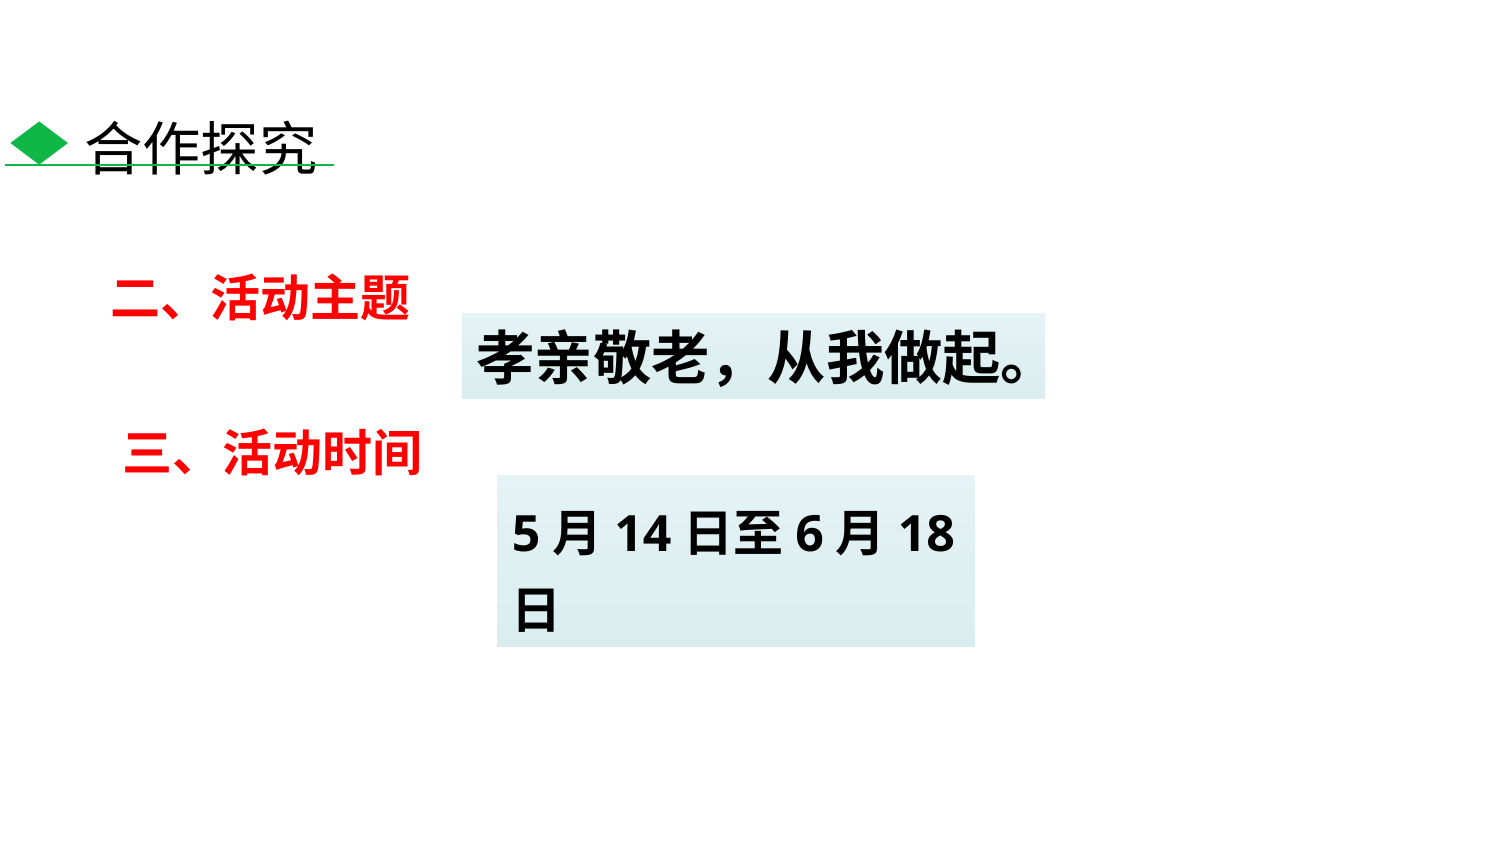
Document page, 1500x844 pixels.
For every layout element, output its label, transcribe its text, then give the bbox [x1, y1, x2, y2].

text_box 5月14日至6月18日 [497, 475, 975, 647]
text_box 三、活动时间 [107, 413, 458, 489]
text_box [4, 105, 334, 191]
text_box 二、活动主题 [95, 259, 458, 335]
text_box 孝亲敬老，从我做起。 [461, 313, 1046, 399]
